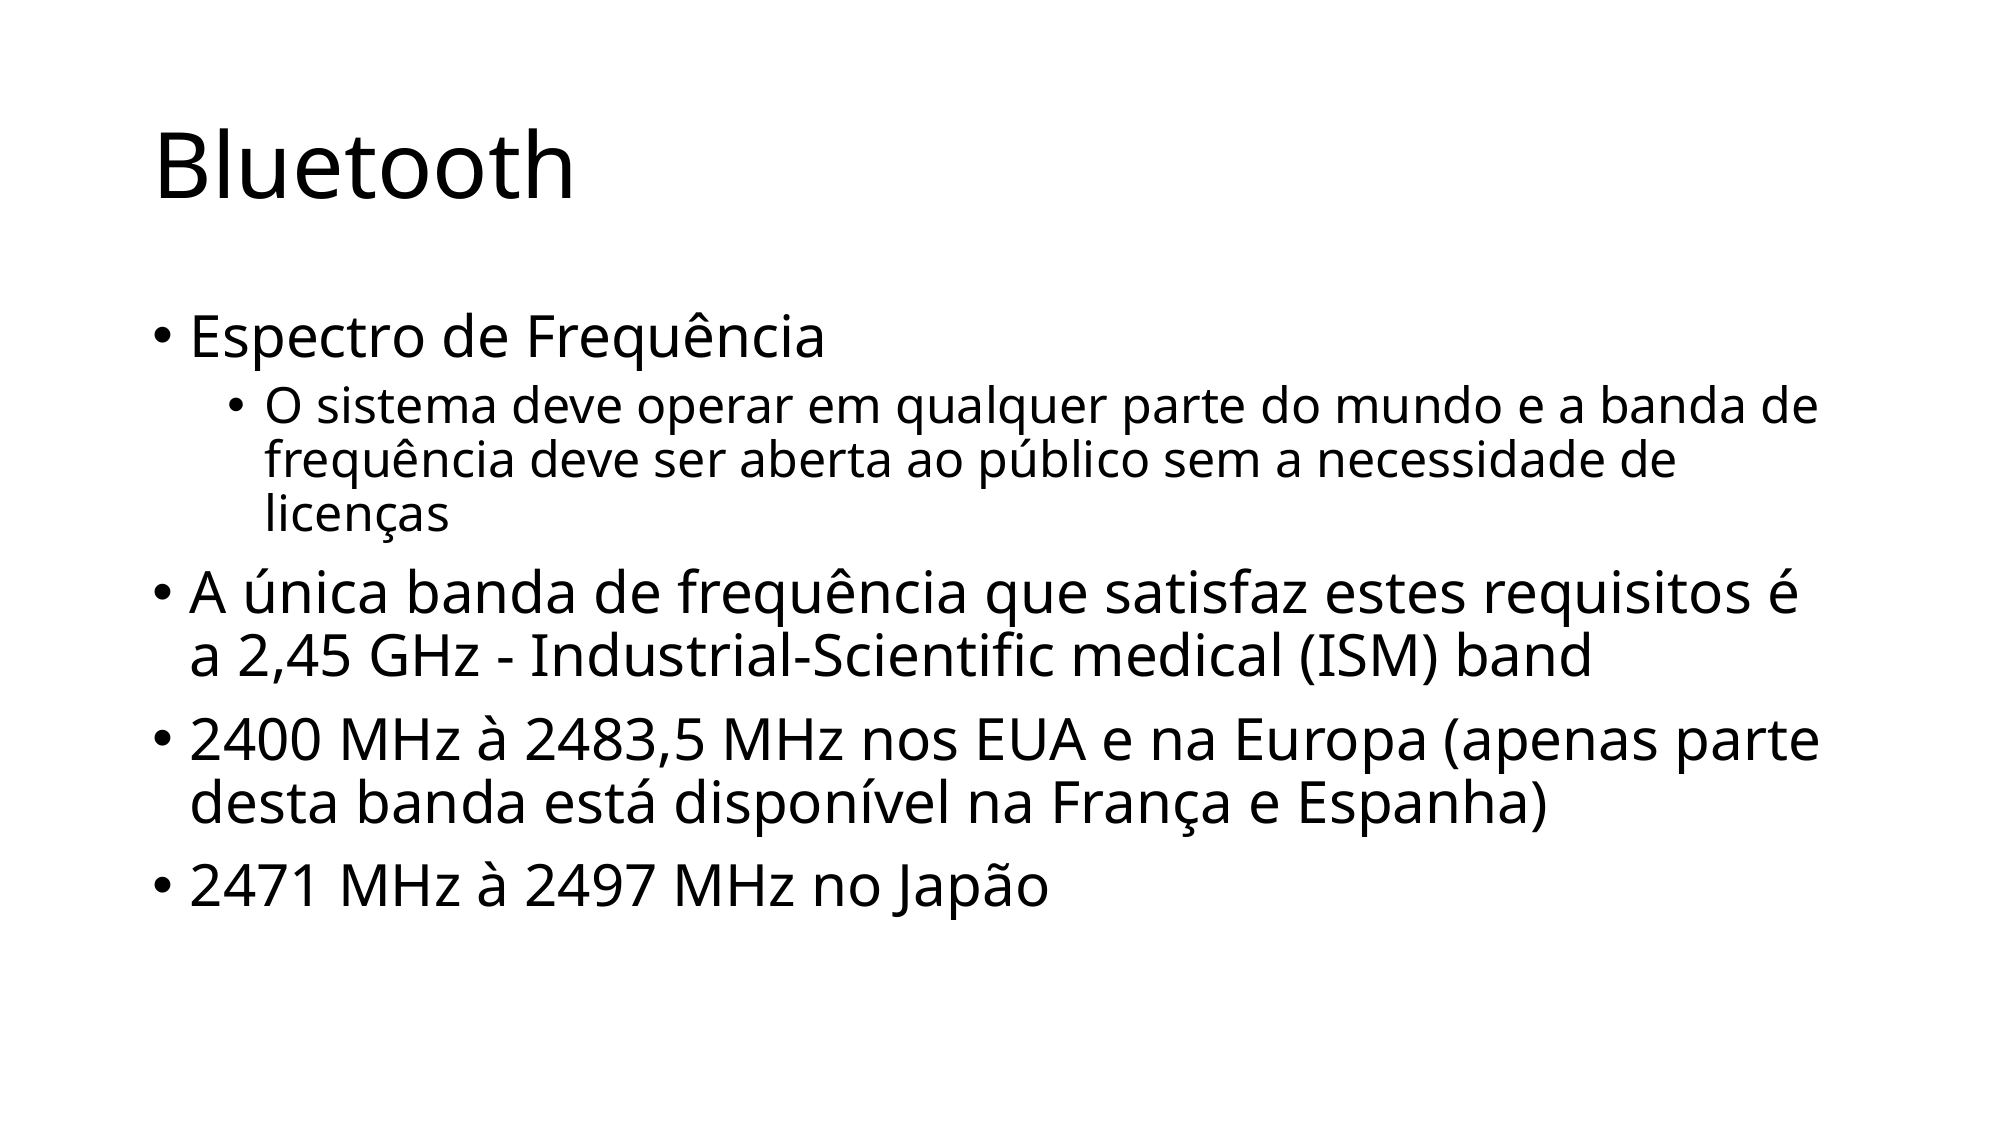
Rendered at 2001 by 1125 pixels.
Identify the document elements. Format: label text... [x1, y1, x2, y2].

title Bluetooth [137, 59, 1863, 278]
list Espectro de Frequência O sistema deve operar em qualquer parte do mundo e a banda de frequência deve ser aberta ao público sem a necessidade de licenças A única banda de frequência que satisfaz estes requisitos é a 2,45 GHz - Industrial-Scientific medical (ISM) band 2400 MHz à 2483,5 MHz nos EUA e na Europa (apenas parte desta banda está disponível na França e Espanha) 2471 MHz à 2497 MHz no Japão [137, 299, 1863, 1014]
